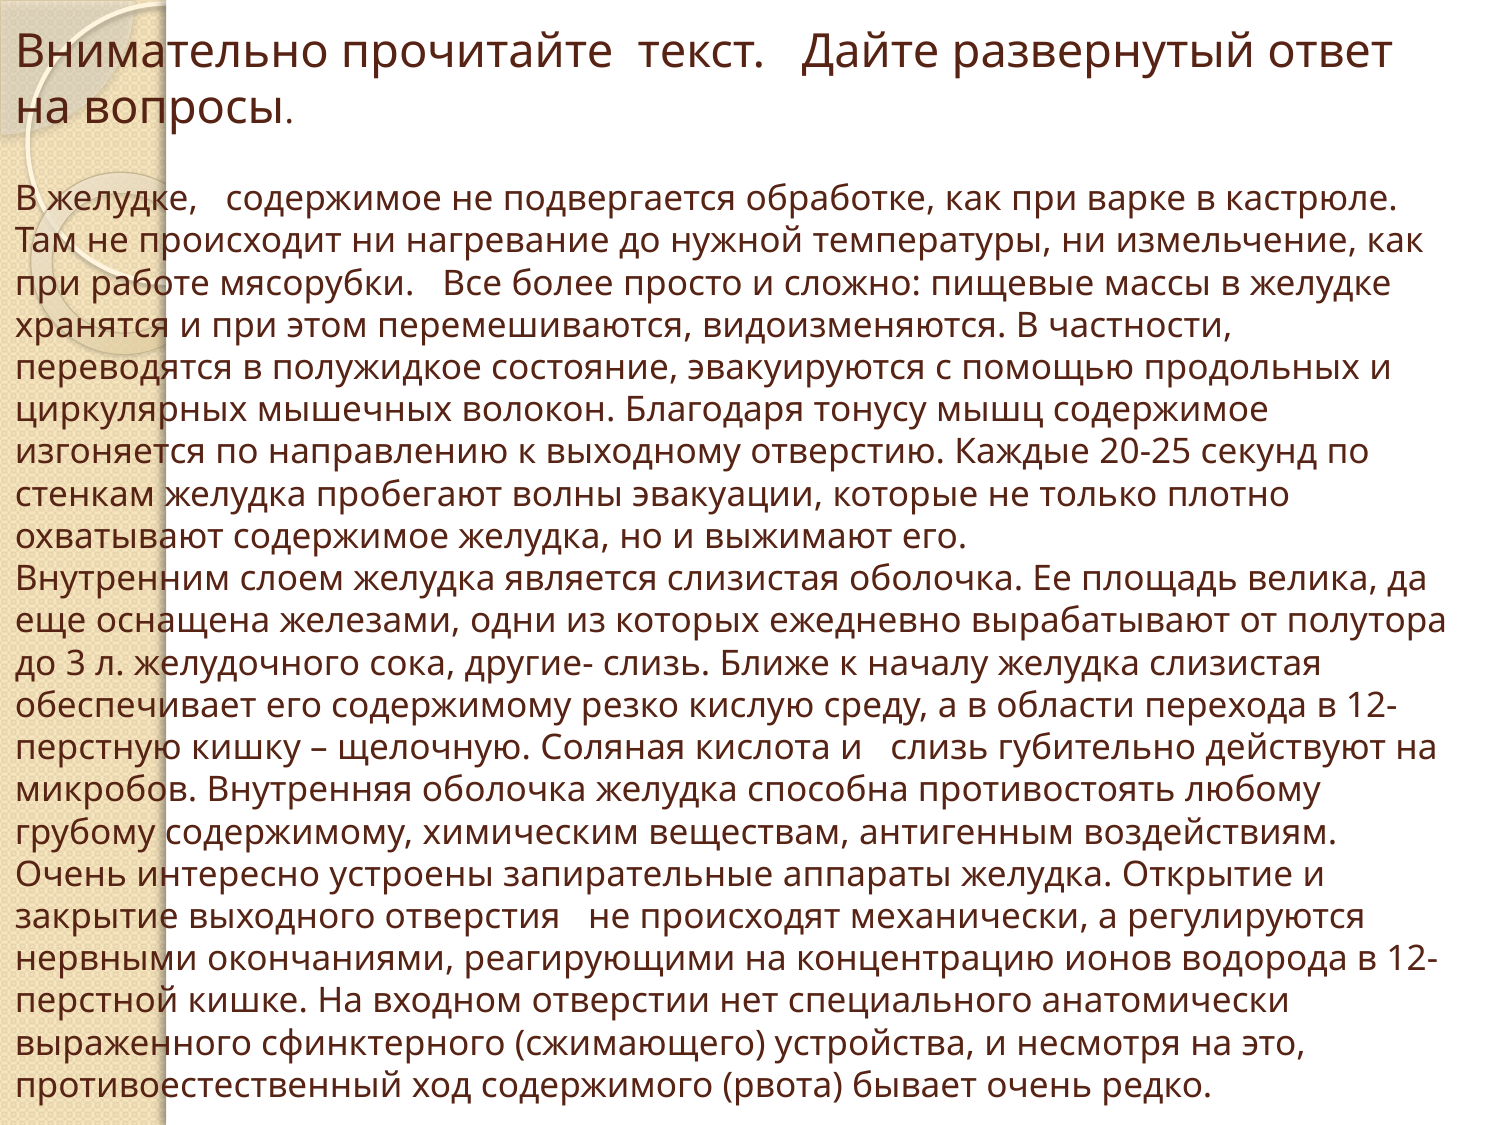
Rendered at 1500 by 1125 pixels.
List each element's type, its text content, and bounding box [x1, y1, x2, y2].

title Внимательно прочитайте текст. Дайте развернутый ответ на вопросы. В желудке, содержимое не подвергается обработке, как при варке в кастрюле. Там не происходит ни нагревание до нужной температуры, ни измельчение, как при работе мясорубки. Все более просто и сложно: пищевые массы в желудке хранятся и при этом перемешиваются, видоизменяются. В частности, переводятся в полужидкое состояние, эвакуируются с помощью продольных и циркулярных мышечных волокон. Благодаря тонусу мышц содержимое изгоняется по направлению к выходному отверстию. Каждые 20-25 секунд по стенкам желудка пробегают волны эвакуации, которые не только плотно охватывают содержимое желудка, но и выжимают его. Внутренним слоем желудка является слизистая оболочка. Ее площадь велика, да еще оснащена железами, одни из которых ежедневно вырабатывают от полутора до 3 л. желудочного сока, другие- слизь. Ближе к началу желудка слизистая обеспечивает его содержимому резко кислую среду, а в области перехода в 12-перстную кишку – щелочную. Соляная кислота и слизь губительно действуют на микробов. Внутренняя оболочка желудка способна противостоять любому грубому содержимому, химическим веществам, антигенным воздействиям. Очень интересно устроены запирательные аппараты желудка. Открытие и закрытие выходного отверстия не происходят механически, а регулируются нервными окончаниями, реагирующими на концентрацию ионов водорода в 12-перстной кишке. На входном отверстии нет специального анатомически выраженного сфинктерного (сжимающего) устройства, и несмотря на это, противоестественный ход содержимого (рвота) бывает очень редко. [0, 0, 1466, 1125]
